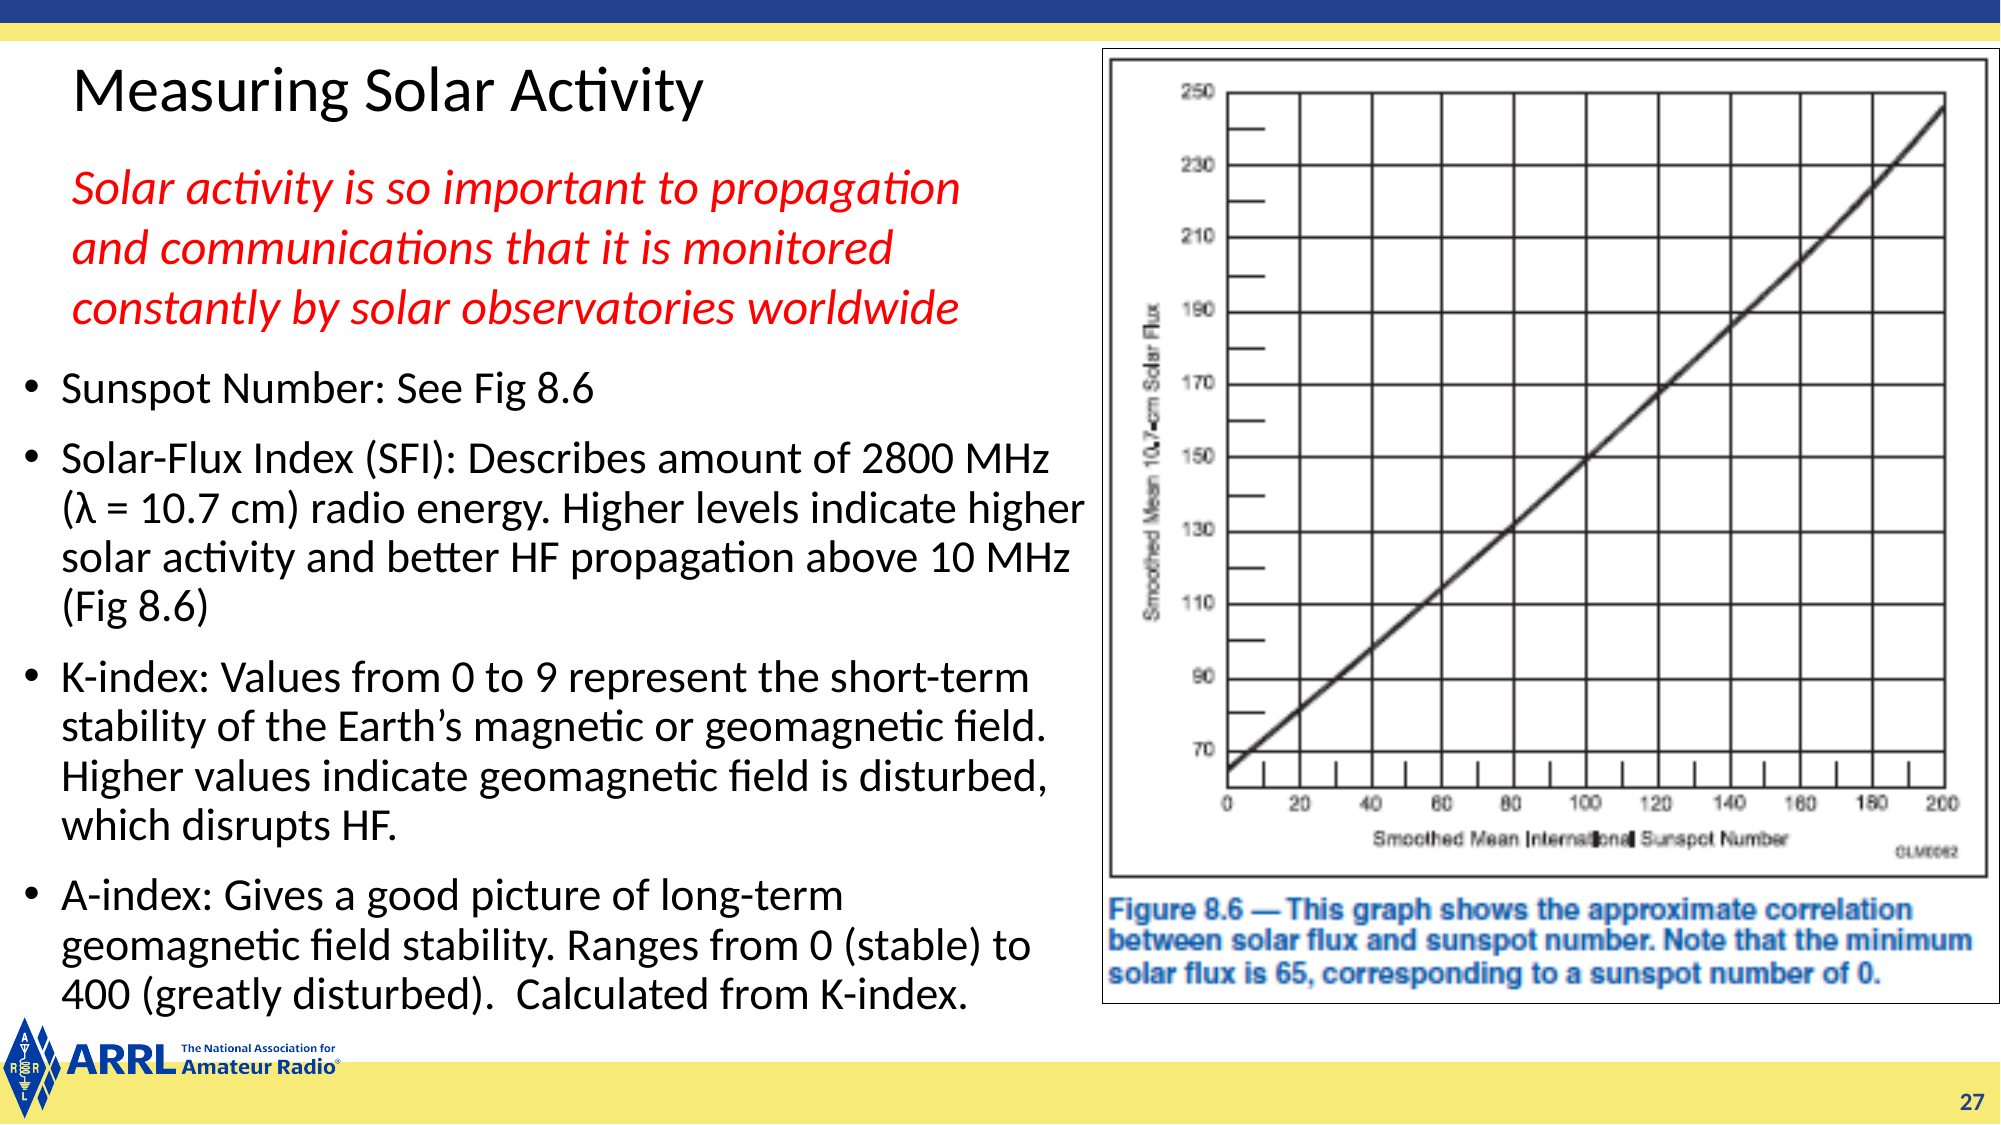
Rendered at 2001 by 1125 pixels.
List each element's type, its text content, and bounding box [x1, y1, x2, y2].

text_box Solar activity is so important to propagation and communications that it is monitored constantly by solar observatories worldwide [57, 146, 1000, 342]
picture [1102, 48, 2000, 1004]
title Measuring Solar Activity [57, 48, 933, 135]
list Sunspot Number: See Fig 8.6 Solar-Flux Index (SFI): Describes amount of 2800 MHz (λ = 10.7 cm) radio energy. Higher levels indicate higher solar activity and better HF propagation above 10 MHz (Fig 8.6) K-index: Values from 0 to 9 represent the short-term stability of the Earth’s magnetic or geomagnetic field. Higher values indicate geomagnetic field is disturbed, which disrupts HF. A-index: Gives a good picture of long-term geomagnetic field stability. Ranges from 0 (stable) to 400 (greatly disturbed). Calculated from K-index. [8, 356, 1103, 1062]
picture [1, 1015, 342, 1121]
